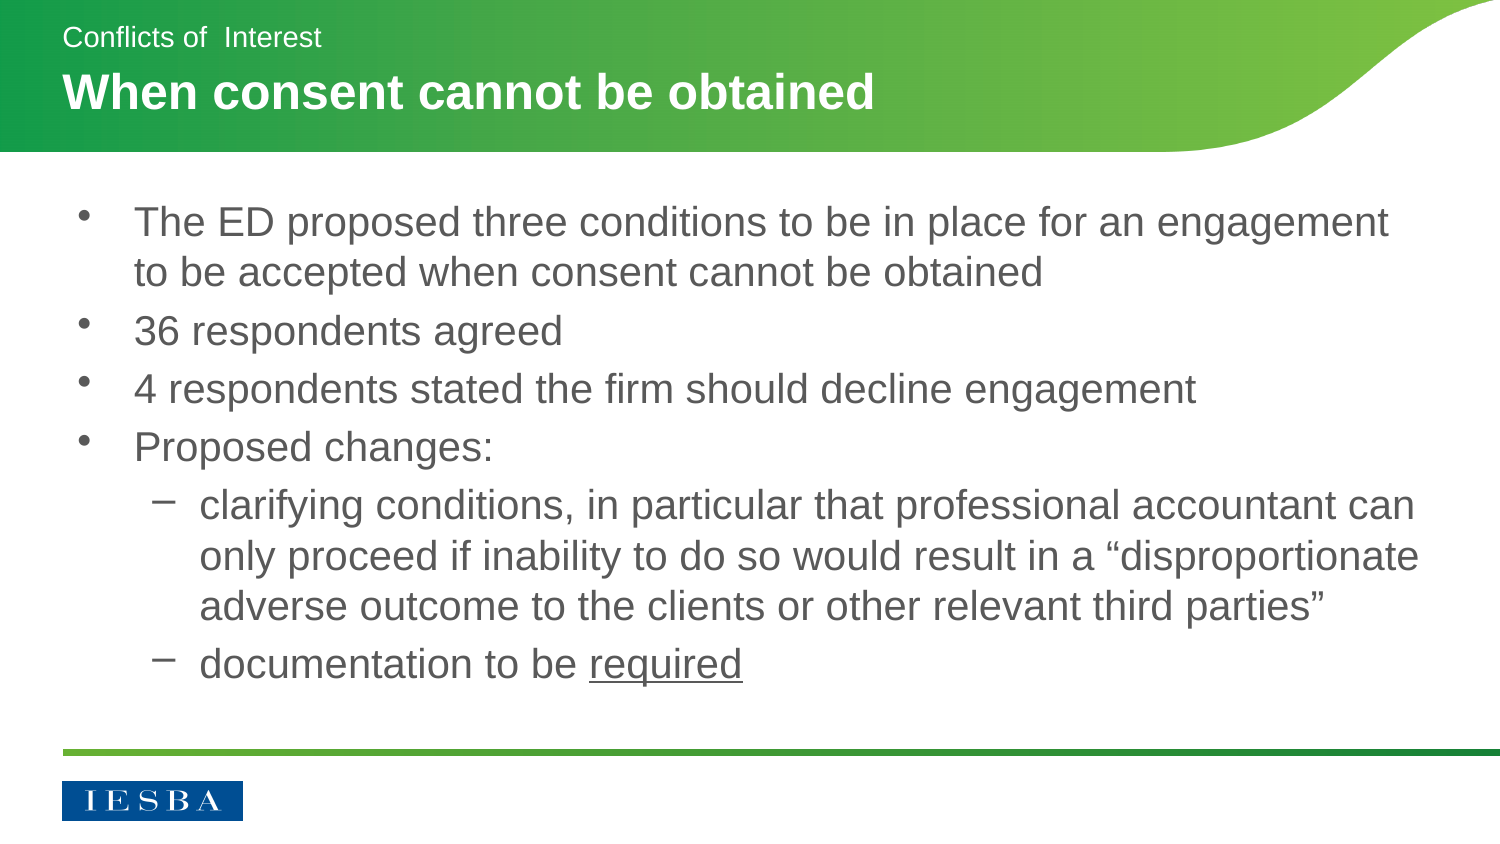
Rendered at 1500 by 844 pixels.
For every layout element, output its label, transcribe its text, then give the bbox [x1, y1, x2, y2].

picture [0, 0, 1497, 152]
list The ED proposed three conditions to be in place for an engagement to be accepted when consent cannot be obtained 36 respondents agreed 4 respondents stated the firm should decline engagement Proposed changes: clarifying conditions, in particular that professional accountant can only proceed if inability to do so would result in a “disproportionate adverse outcome to the clients or other relevant third parties” documentation to be required [62, 187, 1450, 694]
picture [62, 781, 243, 821]
subtitle Conflicts of Interest [62, 18, 500, 47]
title When consent cannot be obtained [62, 56, 1300, 122]
